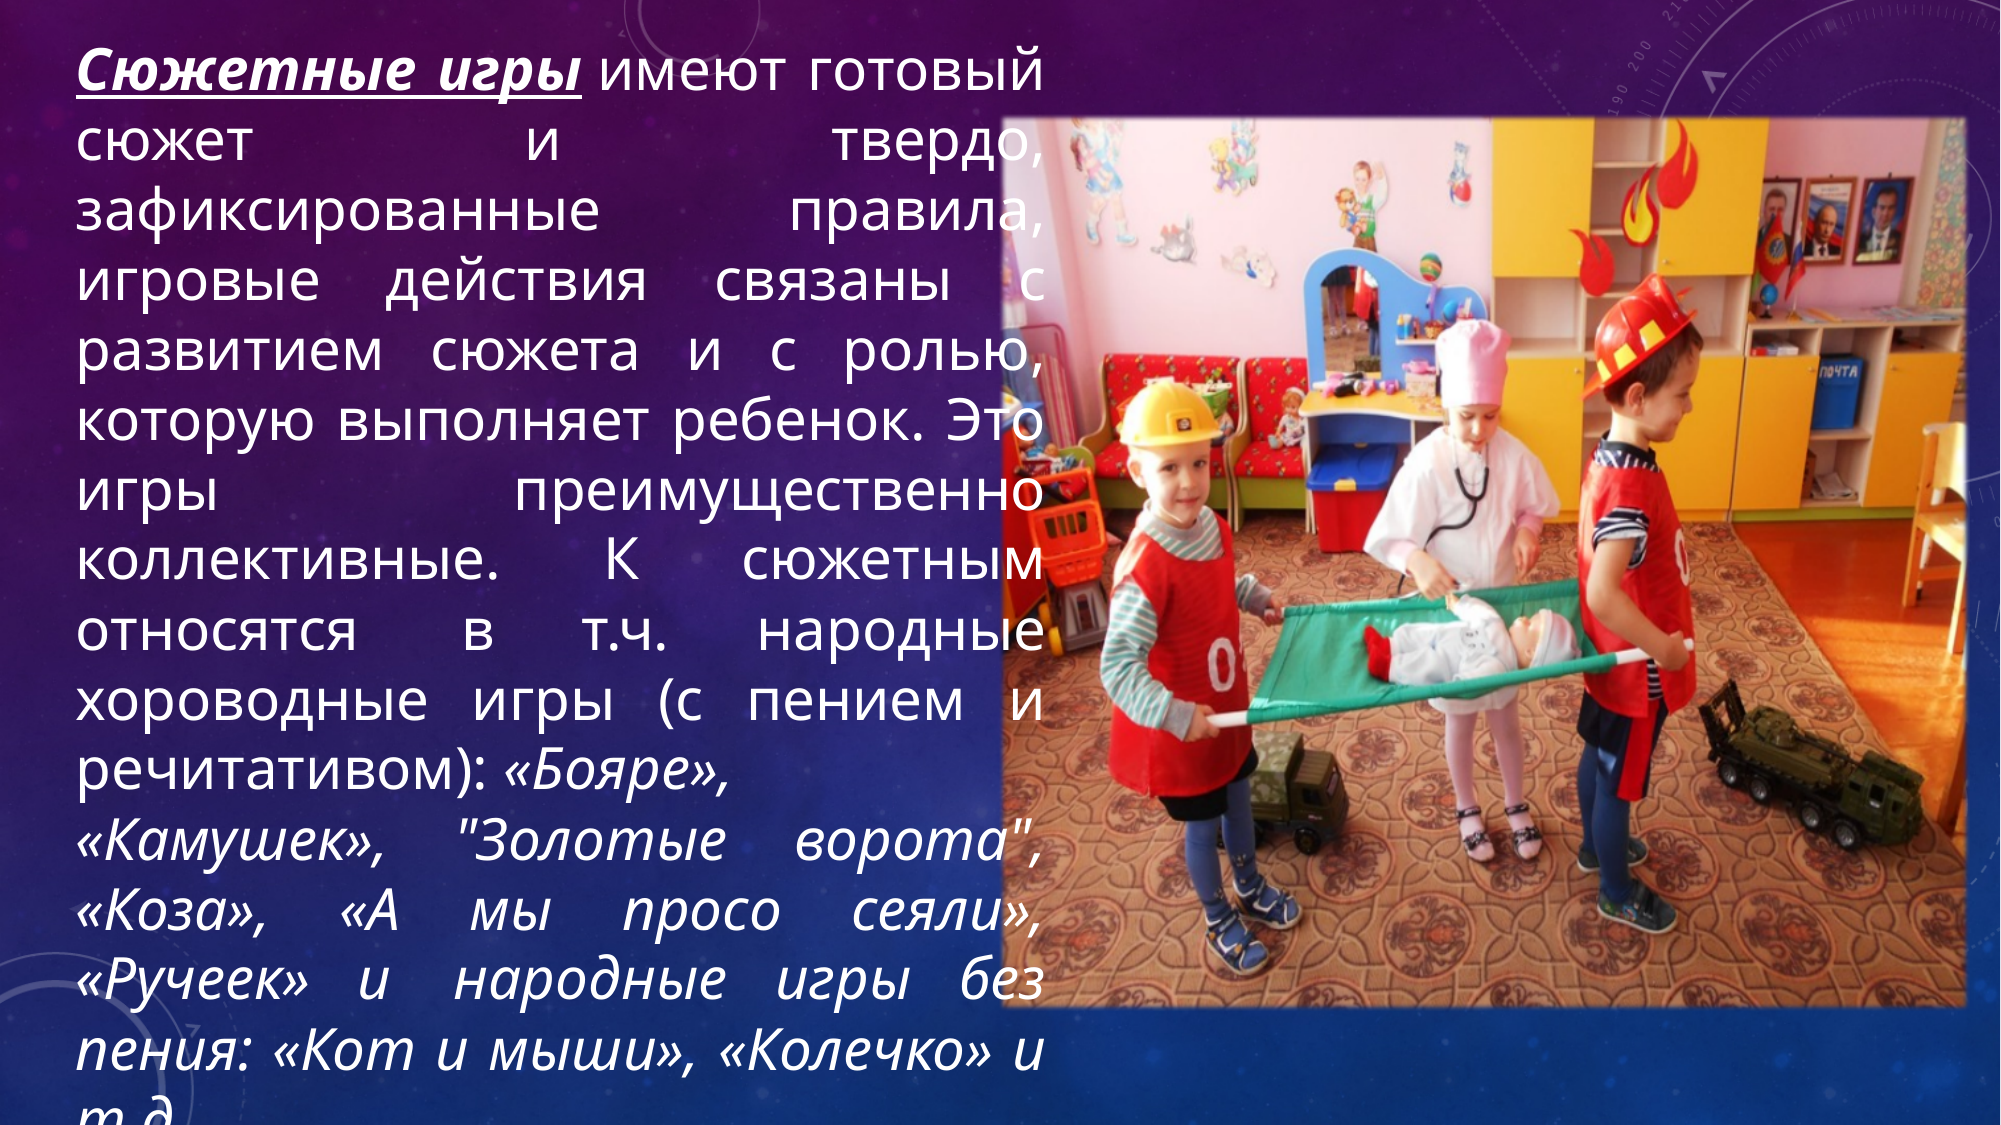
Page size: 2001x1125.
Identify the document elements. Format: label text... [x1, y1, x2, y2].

picture [0, 0, 2001, 1125]
text_box Сюжетные игры имеют готовый сюжет и твердо, зафиксированные правила, игровые действия связаны с развитием сюжета и с ролью, которую выполняет ребенок. Это игры преимущественно коллективные. К сюжетным относятся в т.ч. народные хороводные игры (с пением и речитативом): «Бояре», «Камушек», "Золотые ворота", «Коза», «А мы просо сеяли», «Ручеек» и народные игры без пения: «Кот и мыши», «Колечко» и т.д. [60, 24, 1061, 1125]
